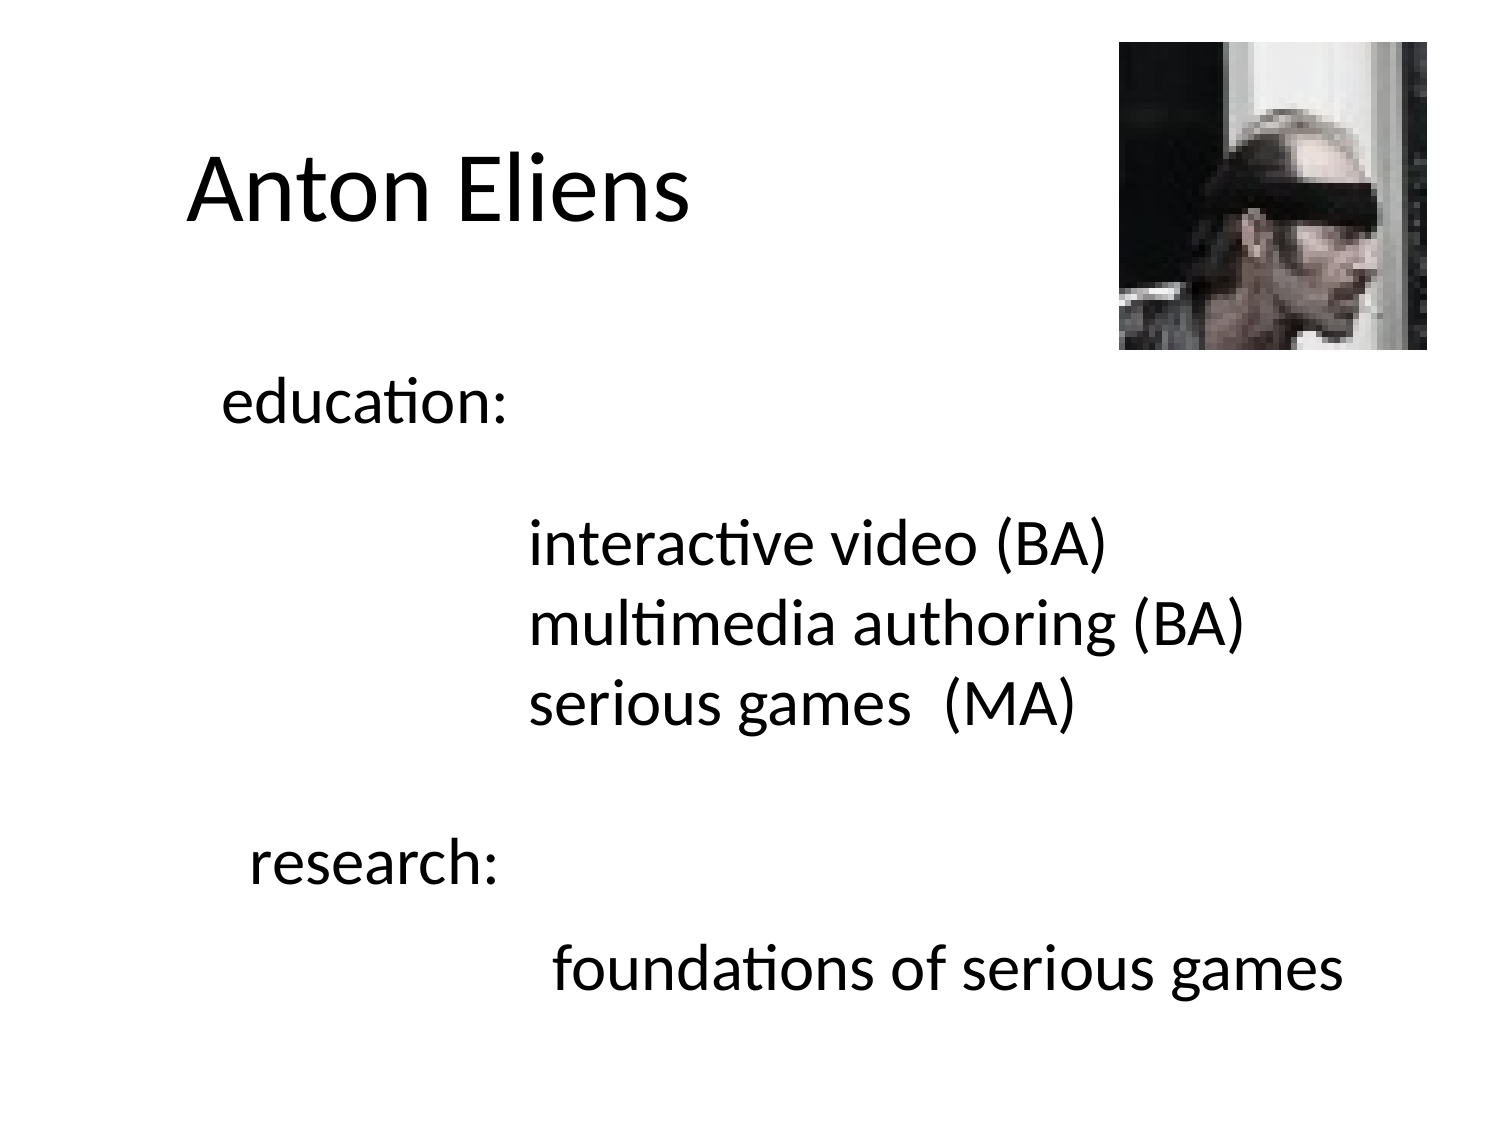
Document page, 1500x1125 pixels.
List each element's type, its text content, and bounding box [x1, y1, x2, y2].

text_box interactive video (BA) multimedia authoring (BA) serious games (MA) [513, 491, 1317, 747]
text_box Anton Eliens [171, 113, 750, 249]
text_box research: [219, 810, 530, 906]
text_box education: [206, 349, 680, 445]
text_box foundations of serious games [537, 916, 1424, 1012]
picture [1119, 42, 1428, 351]
